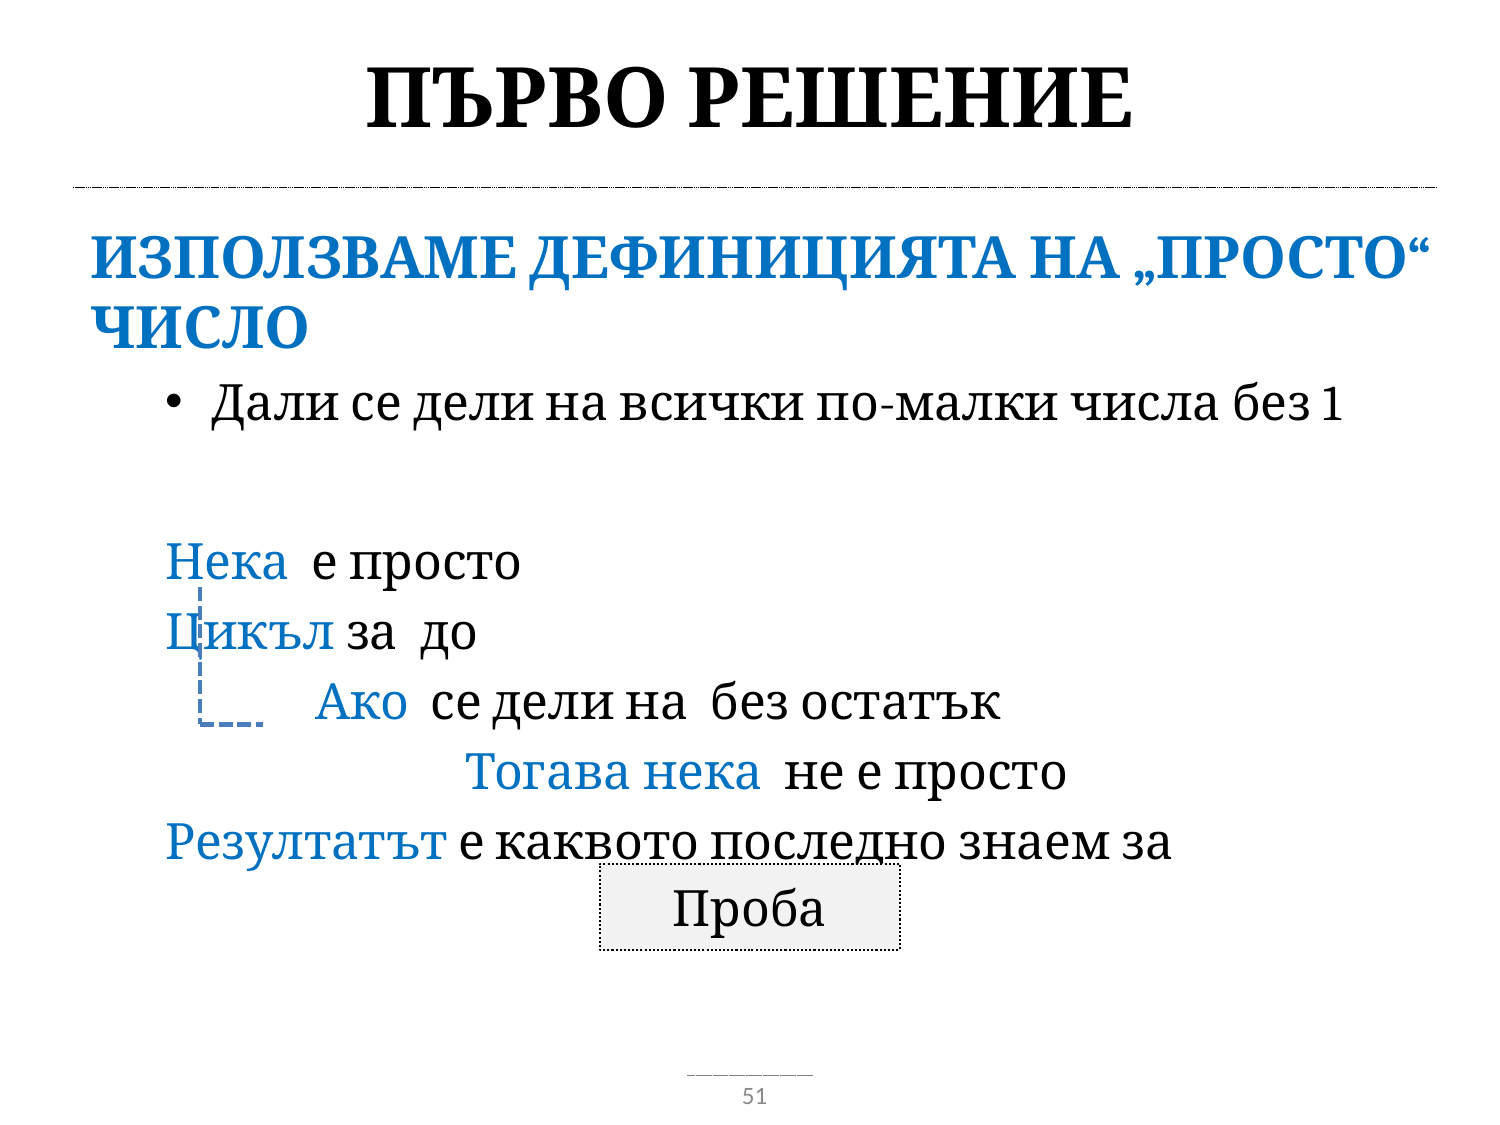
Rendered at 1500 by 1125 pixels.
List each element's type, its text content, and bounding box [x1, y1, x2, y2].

slide_number 51 [579, 1065, 930, 1125]
text_box Проба [598, 861, 902, 952]
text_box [199, 586, 263, 725]
title Първо решение [0, 0, 1500, 188]
